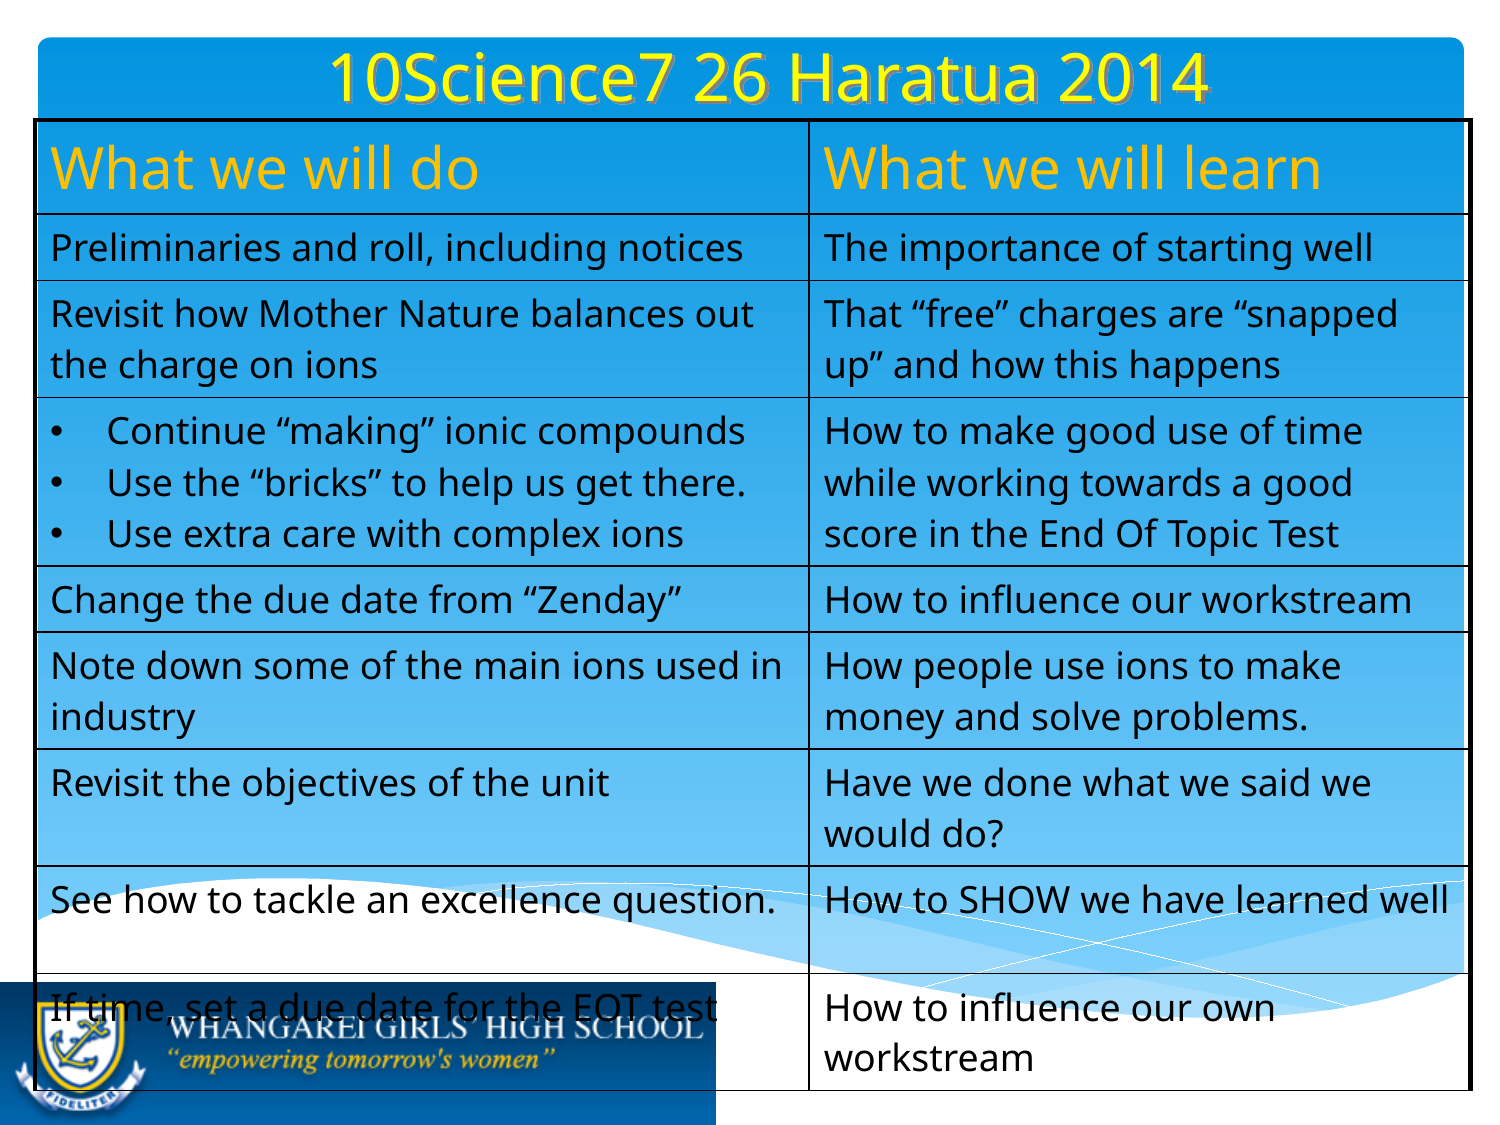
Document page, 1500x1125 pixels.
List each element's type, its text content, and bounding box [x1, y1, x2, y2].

table_cell Change the due date from “Zenday” [37, 567, 808, 631]
text_box 10Science7 26 Haratua 2014 [162, 24, 1375, 118]
table_header What we will do [37, 122, 808, 213]
table_cell Continue “making” ionic compounds Use the “bricks” to help us get there. Use extra care with complex ions [37, 398, 808, 565]
table_cell How to SHOW we have learned well [810, 867, 1468, 973]
table_cell Preliminaries and roll, including notices [37, 215, 808, 280]
table_cell That “free” charges are “snapped up” and how this happens [810, 281, 1468, 397]
table_header What we will learn [810, 122, 1468, 213]
picture [0, 982, 716, 1125]
table_cell How to influence our own workstream [810, 974, 1468, 1090]
table_cell If time, set a due date for the EOT test [37, 974, 808, 1090]
table_cell How to influence our workstream [810, 567, 1468, 631]
table_cell Have we done what we said we would do? [810, 750, 1468, 865]
table_cell The importance of starting well [810, 215, 1468, 280]
table_cell How people use ions to make money and solve problems. [810, 633, 1468, 748]
table_cell See how to tackle an excellence question. [37, 867, 808, 973]
table_cell Revisit how Mother Nature balances out the charge on ions [37, 281, 808, 397]
table_cell Note down some of the main ions used in industry [37, 633, 808, 748]
table_cell How to make good use of time while working towards a good score in the End Of Topic Test [810, 398, 1468, 565]
table_cell Revisit the objectives of the unit [37, 750, 808, 865]
